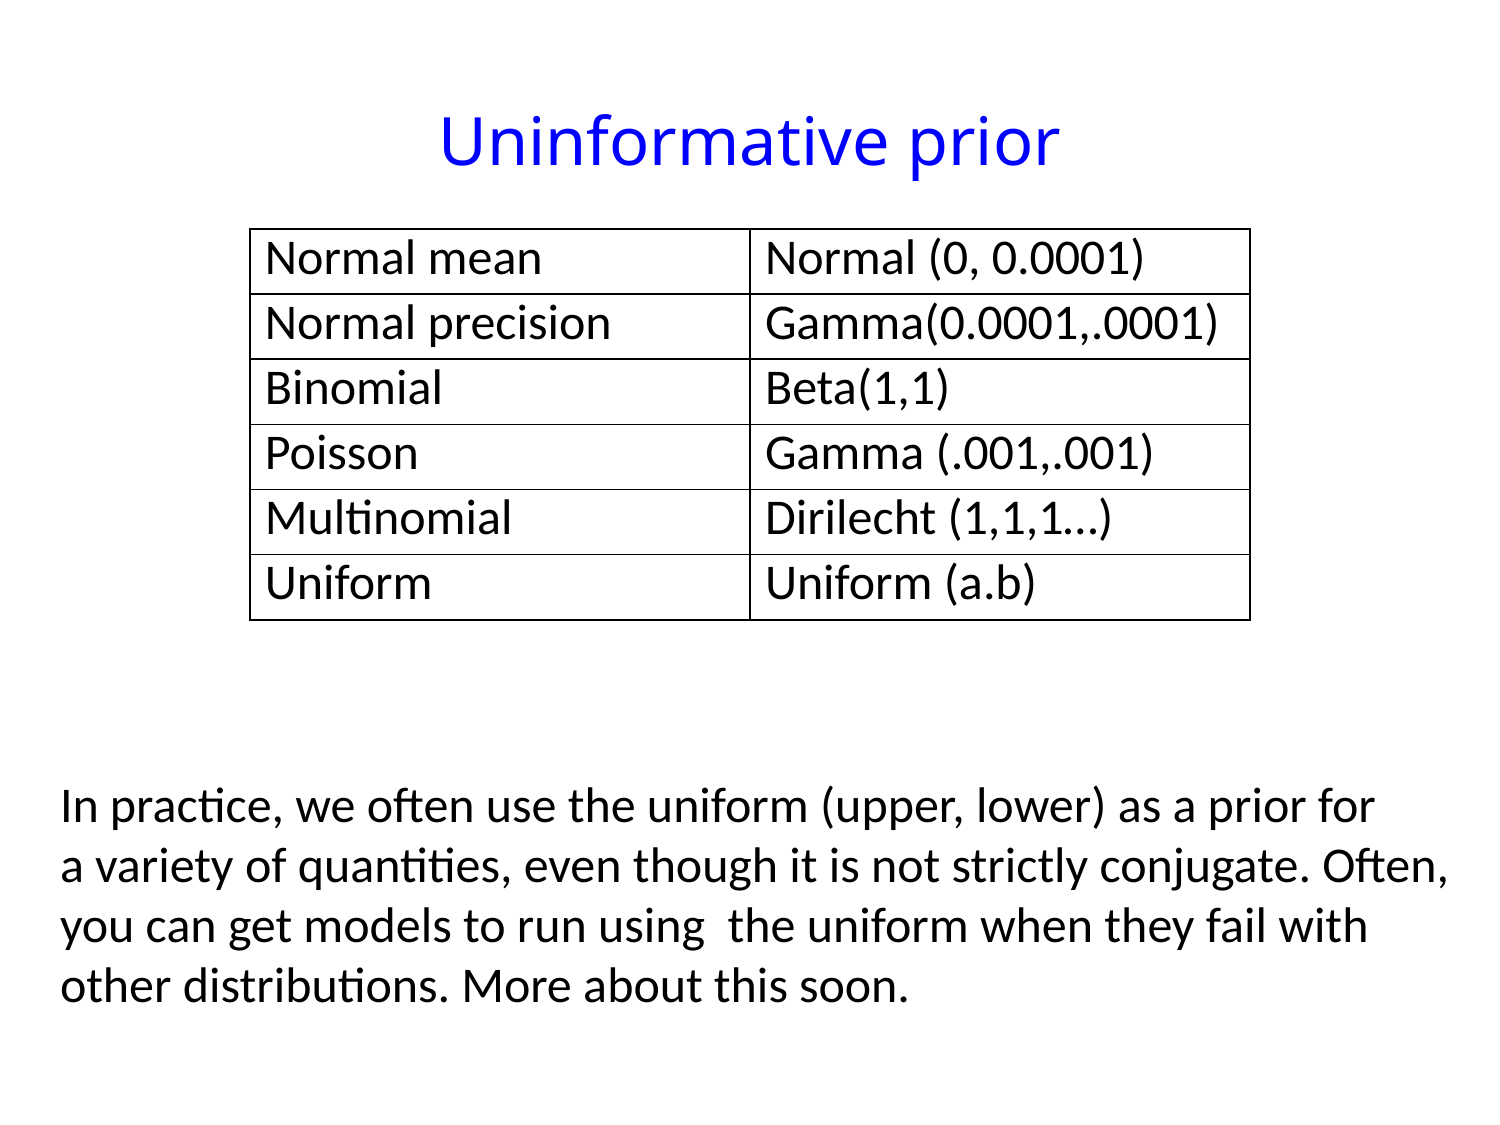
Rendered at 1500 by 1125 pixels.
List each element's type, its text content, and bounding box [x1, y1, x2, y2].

table_cell Poisson [251, 425, 749, 489]
table_header Normal (0, 0.0001) [751, 230, 1249, 293]
title Uninformative prior [75, 45, 1425, 233]
table_cell Gamma(0.0001,.0001) [751, 295, 1249, 358]
table_cell Gamma (.001,.001) [751, 425, 1249, 489]
table_cell Uniform (a.b) [751, 555, 1249, 619]
text_box In practice, we often use the uniform (upper, lower) as a prior for a variety of quantities, even though it is not strictly conjugate. Often, you can get models to run using the uniform when they fail with other distributions. More about this soon. [45, 765, 1465, 1021]
table_cell Binomial [251, 360, 749, 424]
table_cell Normal precision [251, 295, 749, 358]
table_header Normal mean [251, 230, 749, 293]
table_cell Beta(1,1) [751, 360, 1249, 424]
table_cell Multinomial [251, 490, 749, 554]
table_cell Dirilecht (1,1,1…) [751, 490, 1249, 554]
table_cell Uniform [251, 555, 749, 619]
